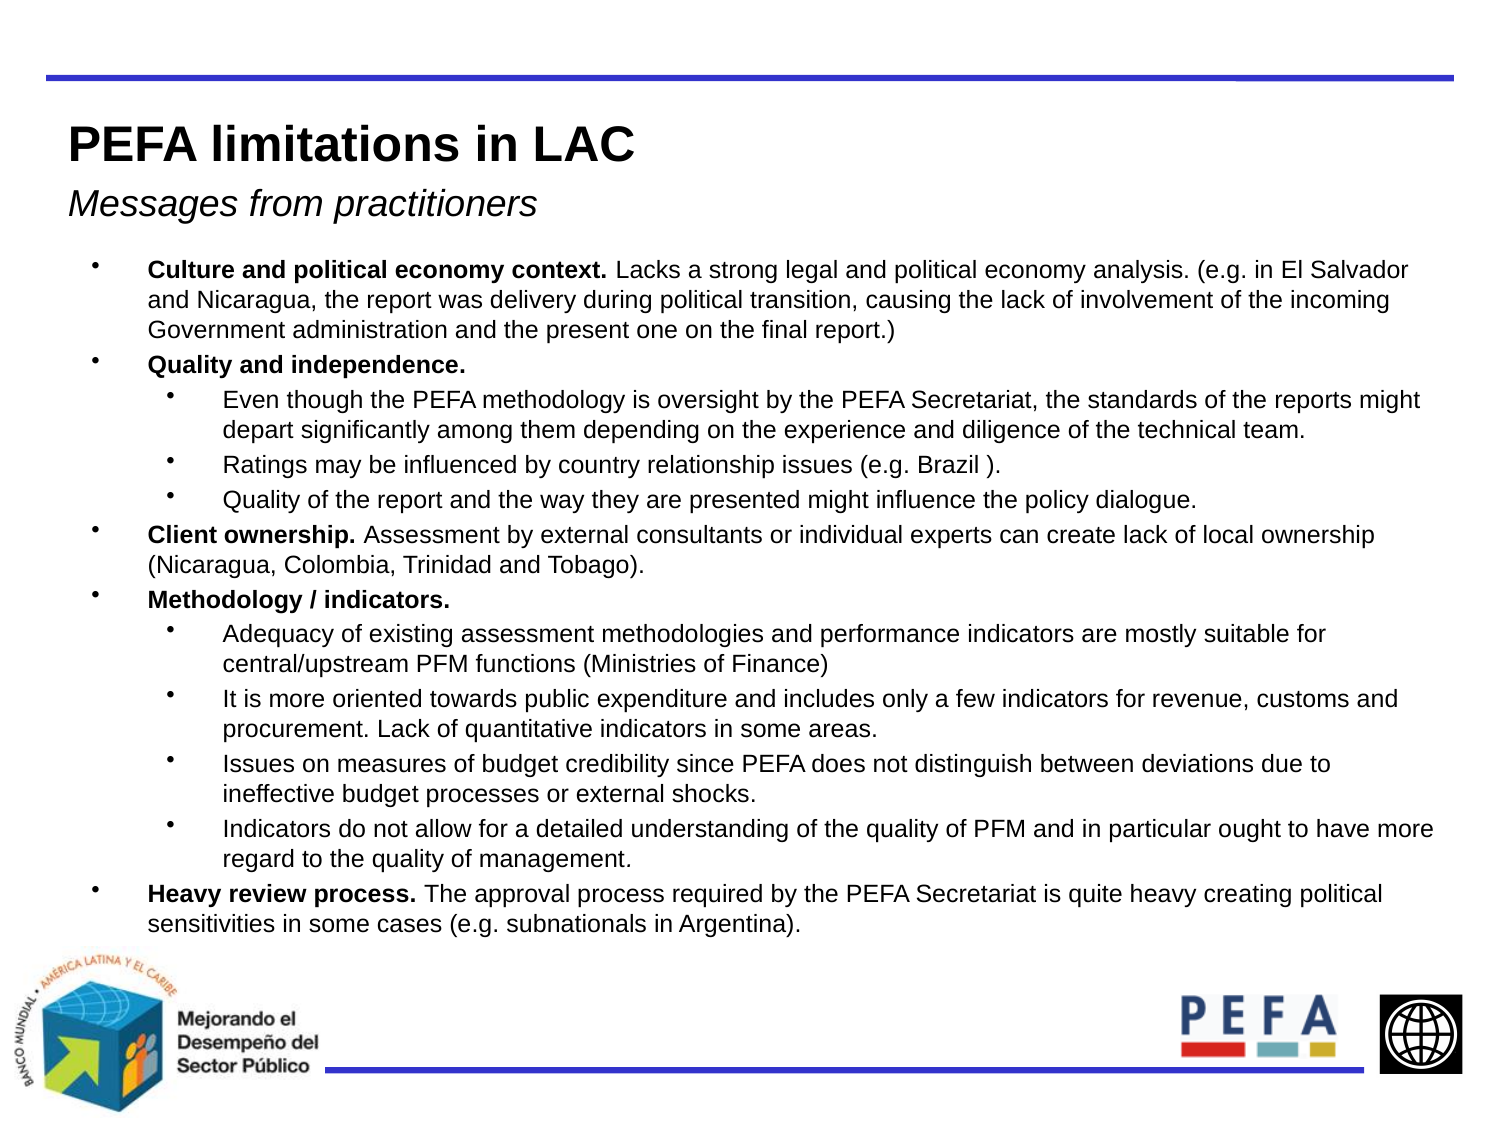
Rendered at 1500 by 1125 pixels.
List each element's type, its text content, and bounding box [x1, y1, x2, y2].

picture [1179, 994, 1353, 1059]
picture [5, 946, 325, 1118]
text_box PEFA limitations in LAC Messages from practitioners [53, 78, 1300, 232]
text_box Culture and political economy context. Lacks a strong legal and political economy analysis. (e.g. in El Salvador and Nicaragua, the report was delivery during political transition, causing the lack of involvement of the incoming Government administration and the present one on the final report.) Quality and independence. Even though the PEFA methodology is oversight by the PEFA Secretariat, the standards of the reports might depart significantly among them depending on the experience and diligence of the technical team. Ratings may be influenced by country relationship issues (e.g. Brazil ). Quality of the report and the way they are presented might influence the policy dialogue. Client ownership. Assessment by external consultants or individual experts can create lack of local ownership (Nicaragua, Colombia, Trinidad and Tobago). Methodology / indicators. Adequacy of existing assessment methodologies and performance indicators are mostly suitable for central/upstream PFM functions (Ministries of Finance) It is more oriented towards public expenditure and includes only a few indicators for revenue, customs and procurement. Lack of quantitative indicators in some areas. Issues on measures of budget credibility since PEFA does not distinguish between deviations due to ineffective budget processes or external shocks. Indicators do not allow for a detailed understanding of the quality of PFM and in particular ought to have more regard to the quality of management. Heavy review process. The approval process required by the PEFA Secretariat is quite heavy creating political sensitivities in some cases (e.g. subnationals in Argentina). [76, 246, 1459, 945]
